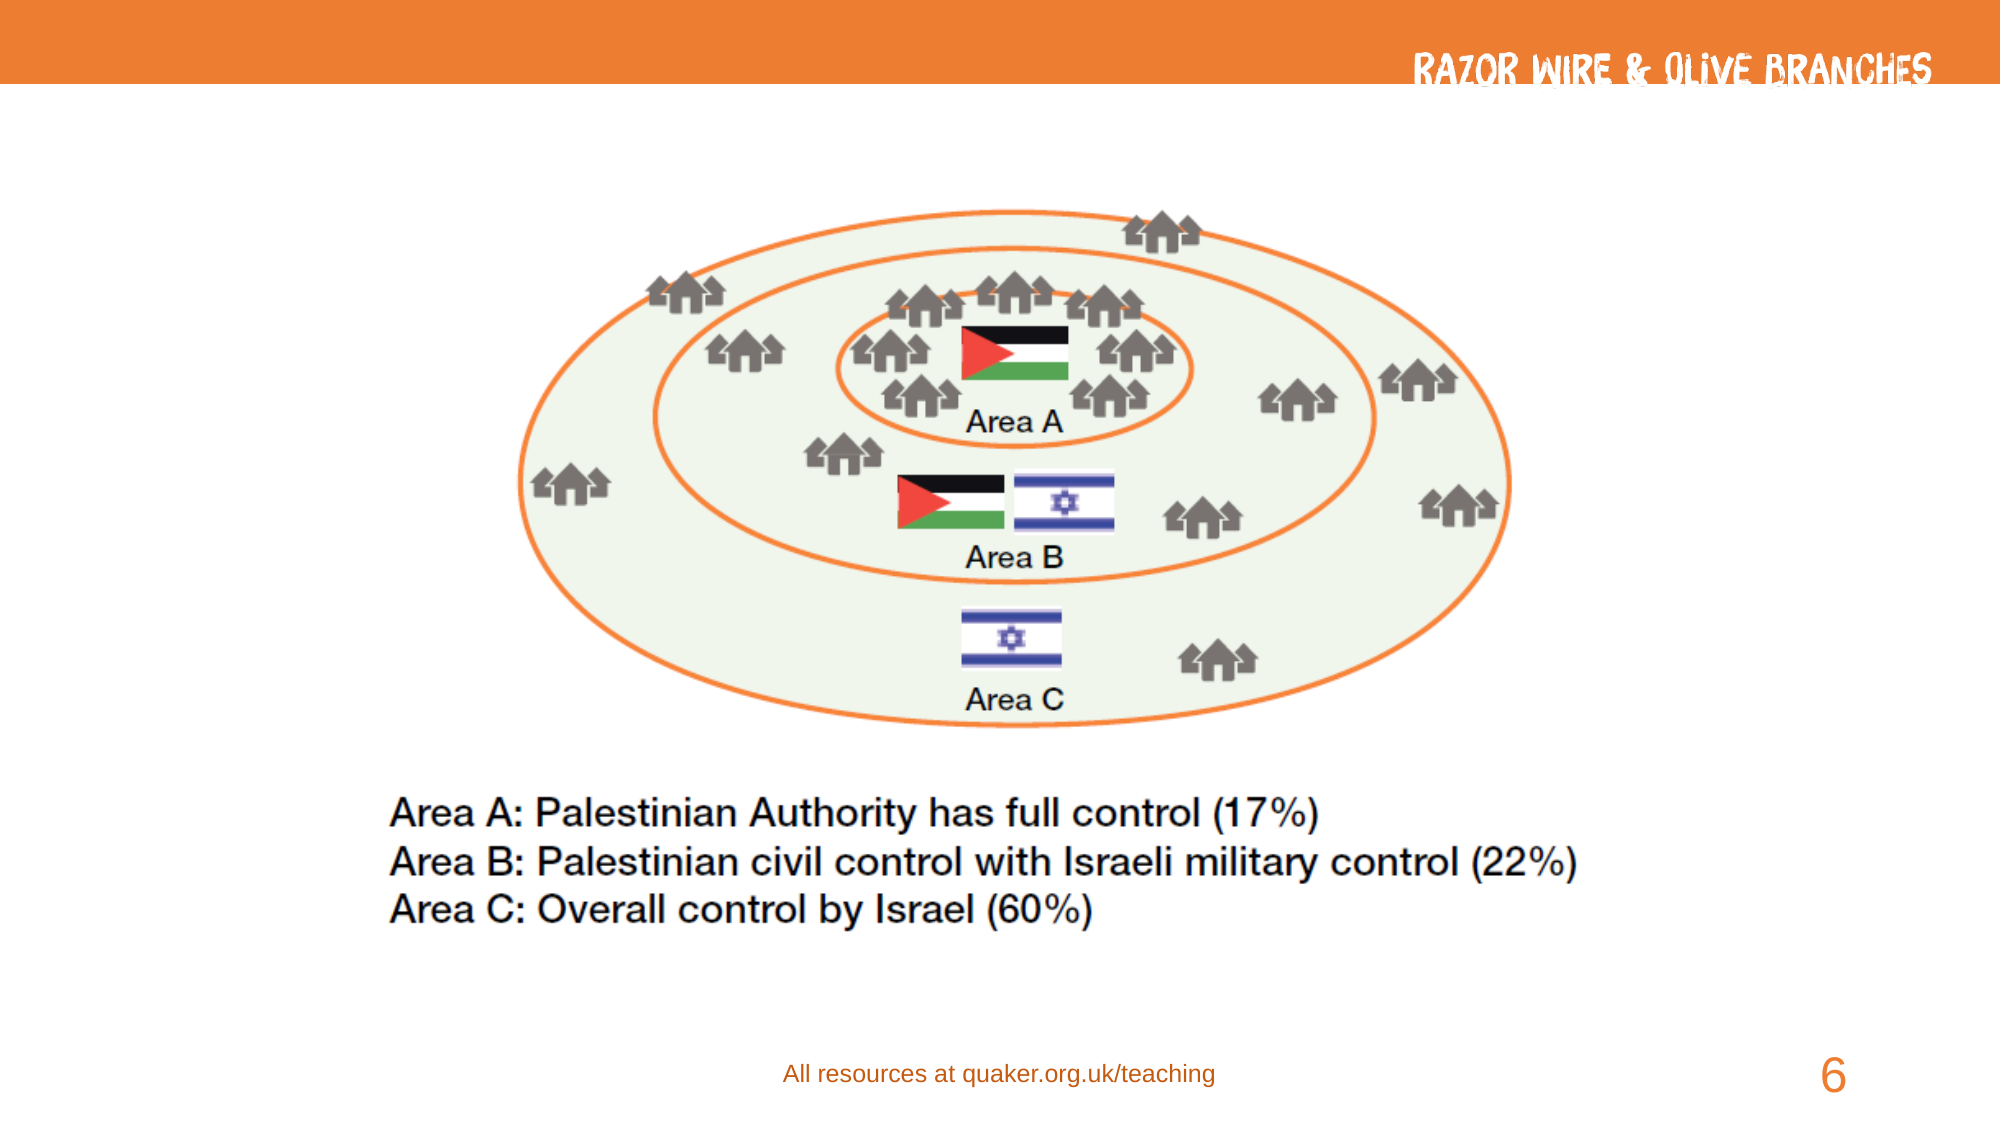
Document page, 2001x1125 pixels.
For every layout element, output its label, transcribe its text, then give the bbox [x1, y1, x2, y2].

slide_number 6 [1412, 1042, 1863, 1103]
picture [1411, 49, 1935, 89]
footer All resources at quaker.org.uk/teaching [662, 1042, 1338, 1103]
picture [346, 158, 1654, 967]
